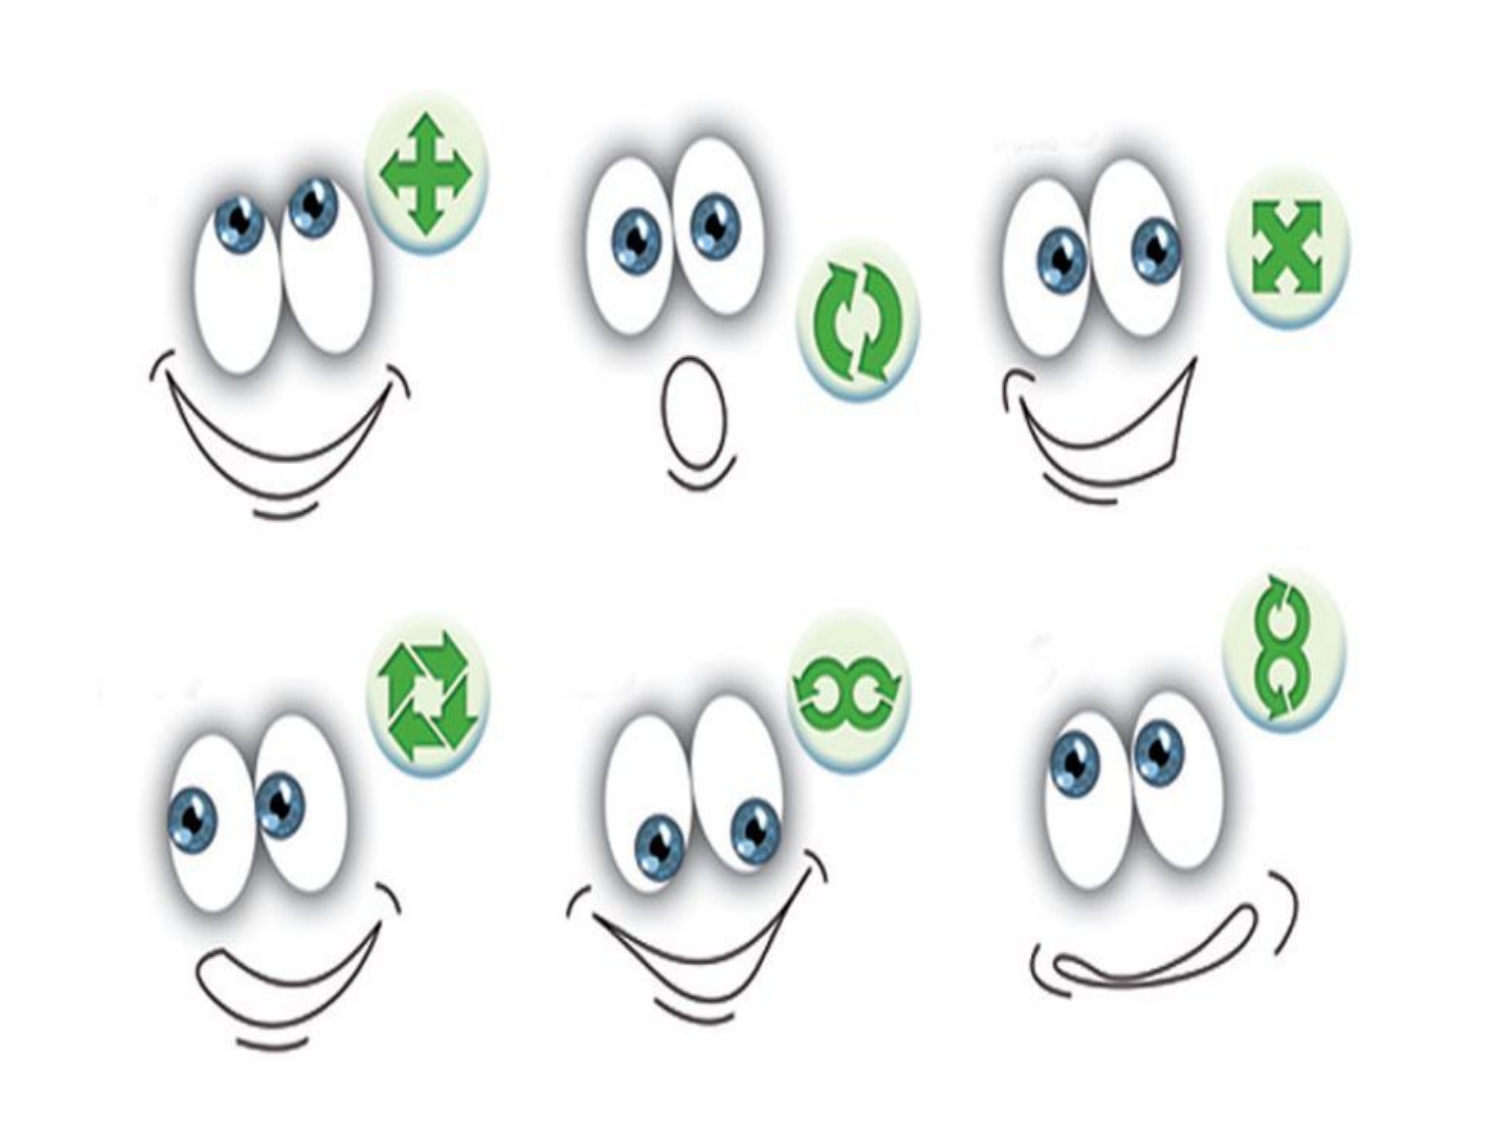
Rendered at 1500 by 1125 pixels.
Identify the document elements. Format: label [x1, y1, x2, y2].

picture [17, 89, 1483, 1059]
